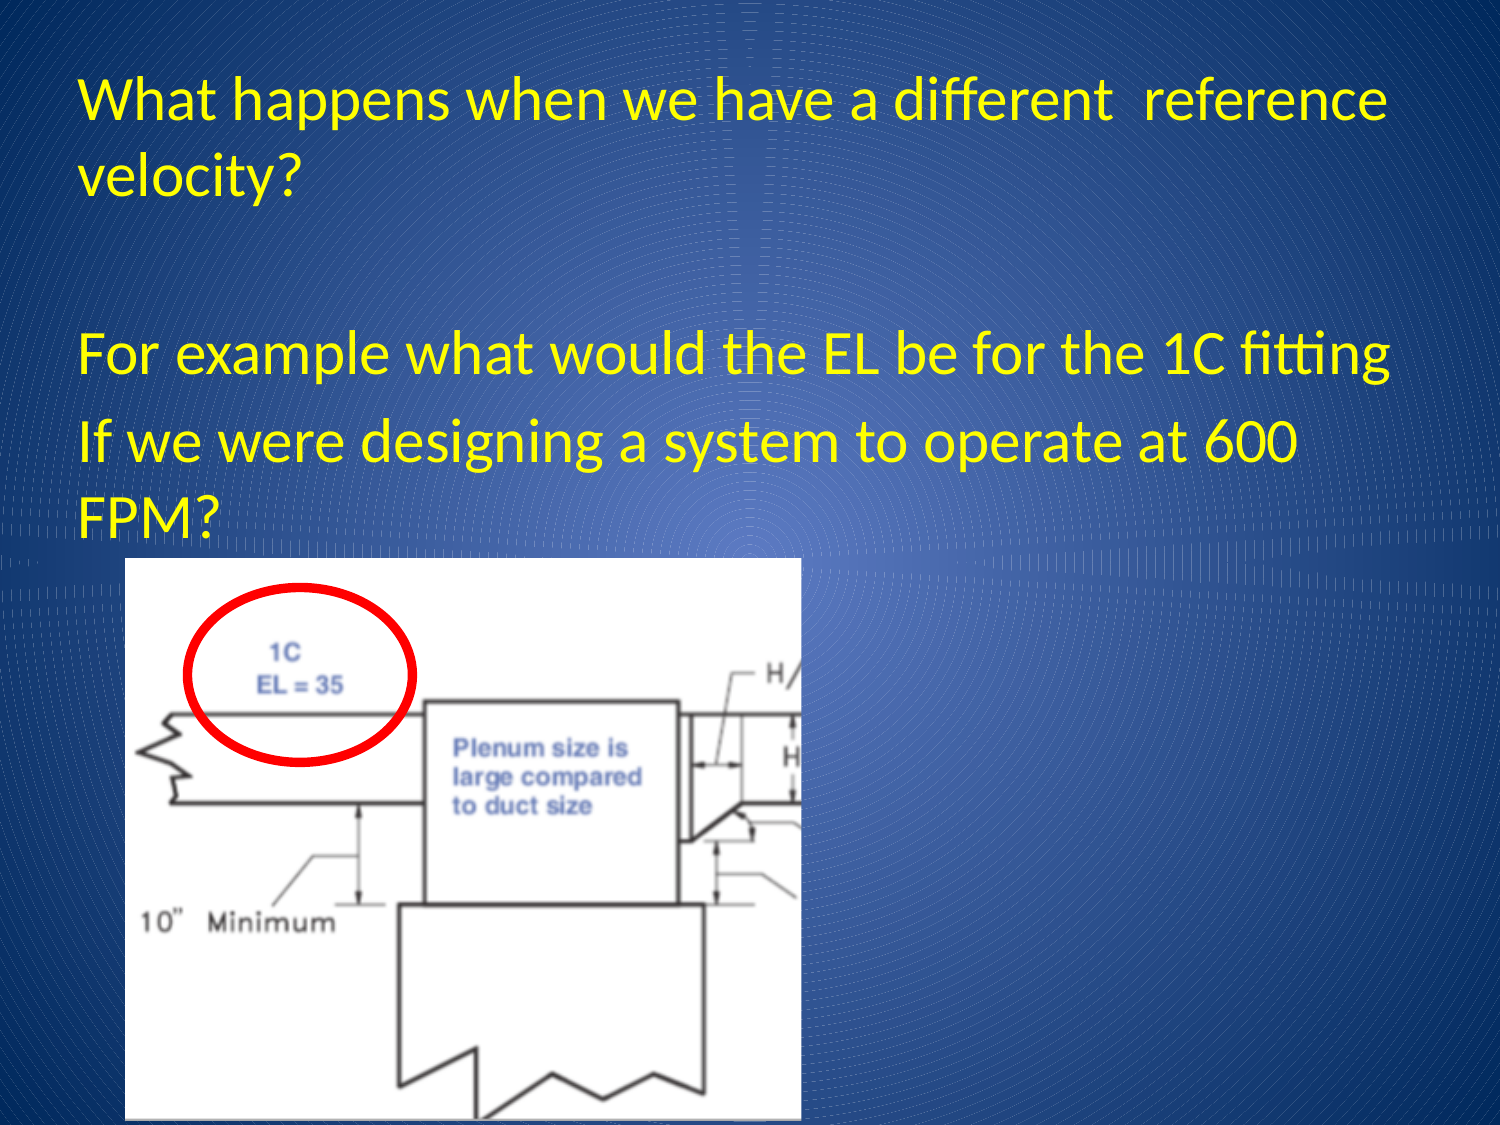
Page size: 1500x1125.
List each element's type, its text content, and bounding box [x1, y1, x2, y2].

list What happens when we have a different reference velocity? For example what would the EL be for the 1C fitting If we were designing a system to operate at 600 FPM? [62, 50, 1413, 588]
picture [124, 558, 802, 1125]
